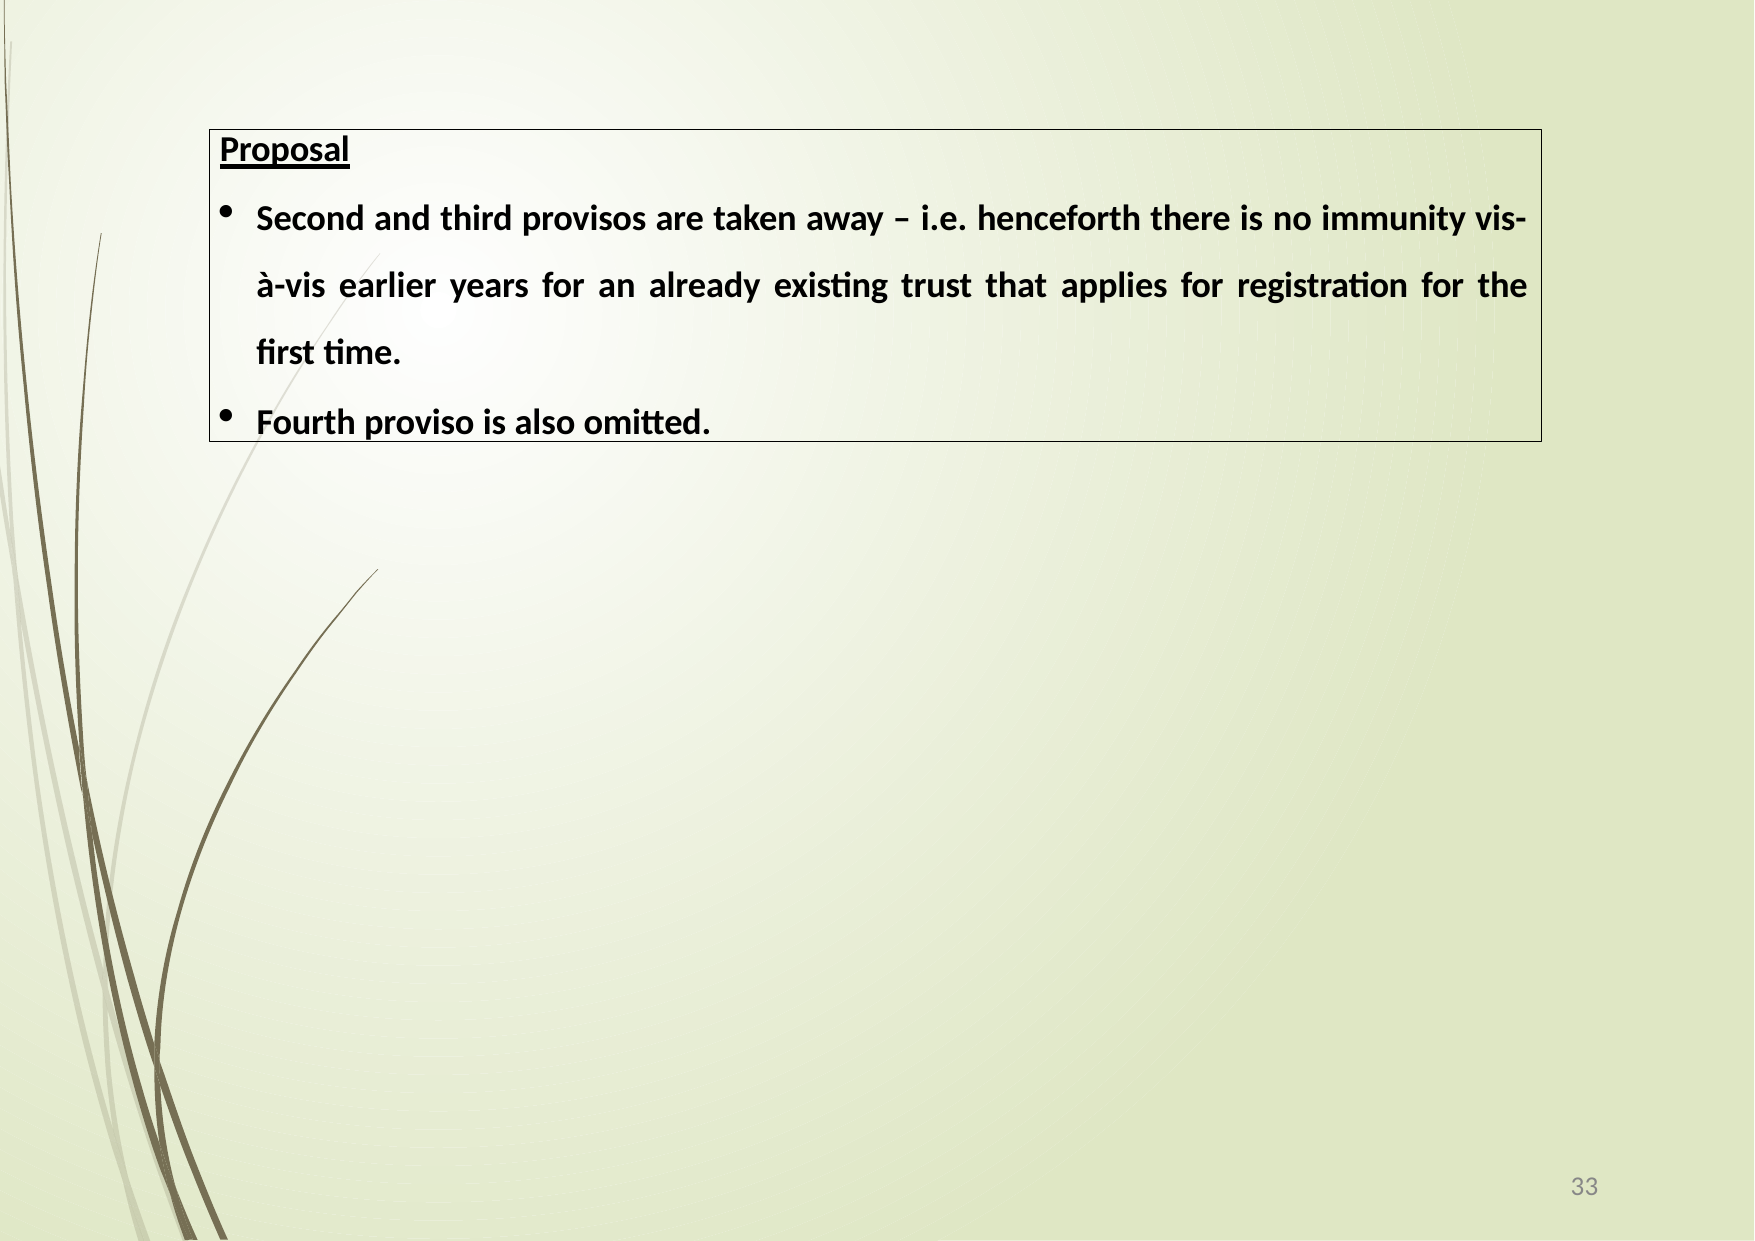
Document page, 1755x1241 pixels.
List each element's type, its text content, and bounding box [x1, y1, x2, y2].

text_box Proposal Second and third provisos are taken away – i.e. henceforth there is no immunity vis- à-vis earlier years for an already existing trust that applies for registration for the first time. Fourth proviso is also omitted. [209, 129, 1542, 442]
text_box 33 [1568, 1172, 1605, 1201]
